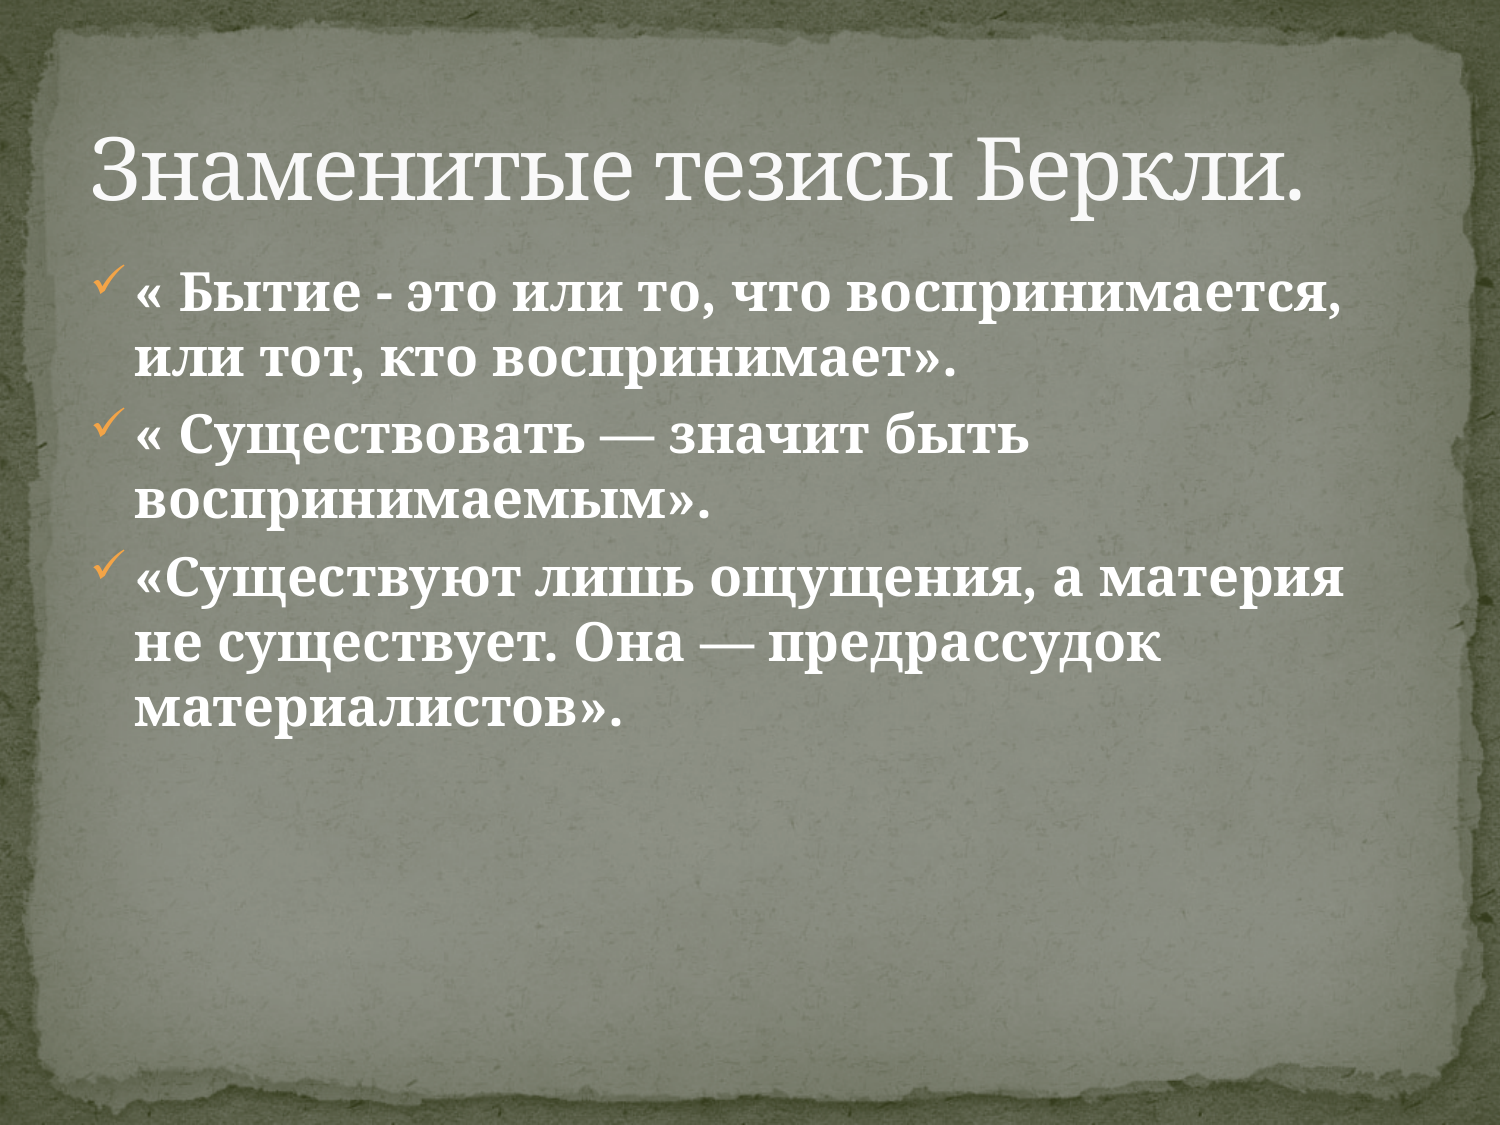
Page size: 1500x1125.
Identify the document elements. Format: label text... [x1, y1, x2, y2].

title Знаменитые тезисы Беркли. [74, 24, 1425, 225]
list « Бытие - это или то, что воспринимается, или тот, кто воспринимает». « Существовать — значит быть воспринимаемым». «Существуют лишь ощущения, а материя не существует. Она — предрассудок материалистов». [75, 249, 1425, 1000]
